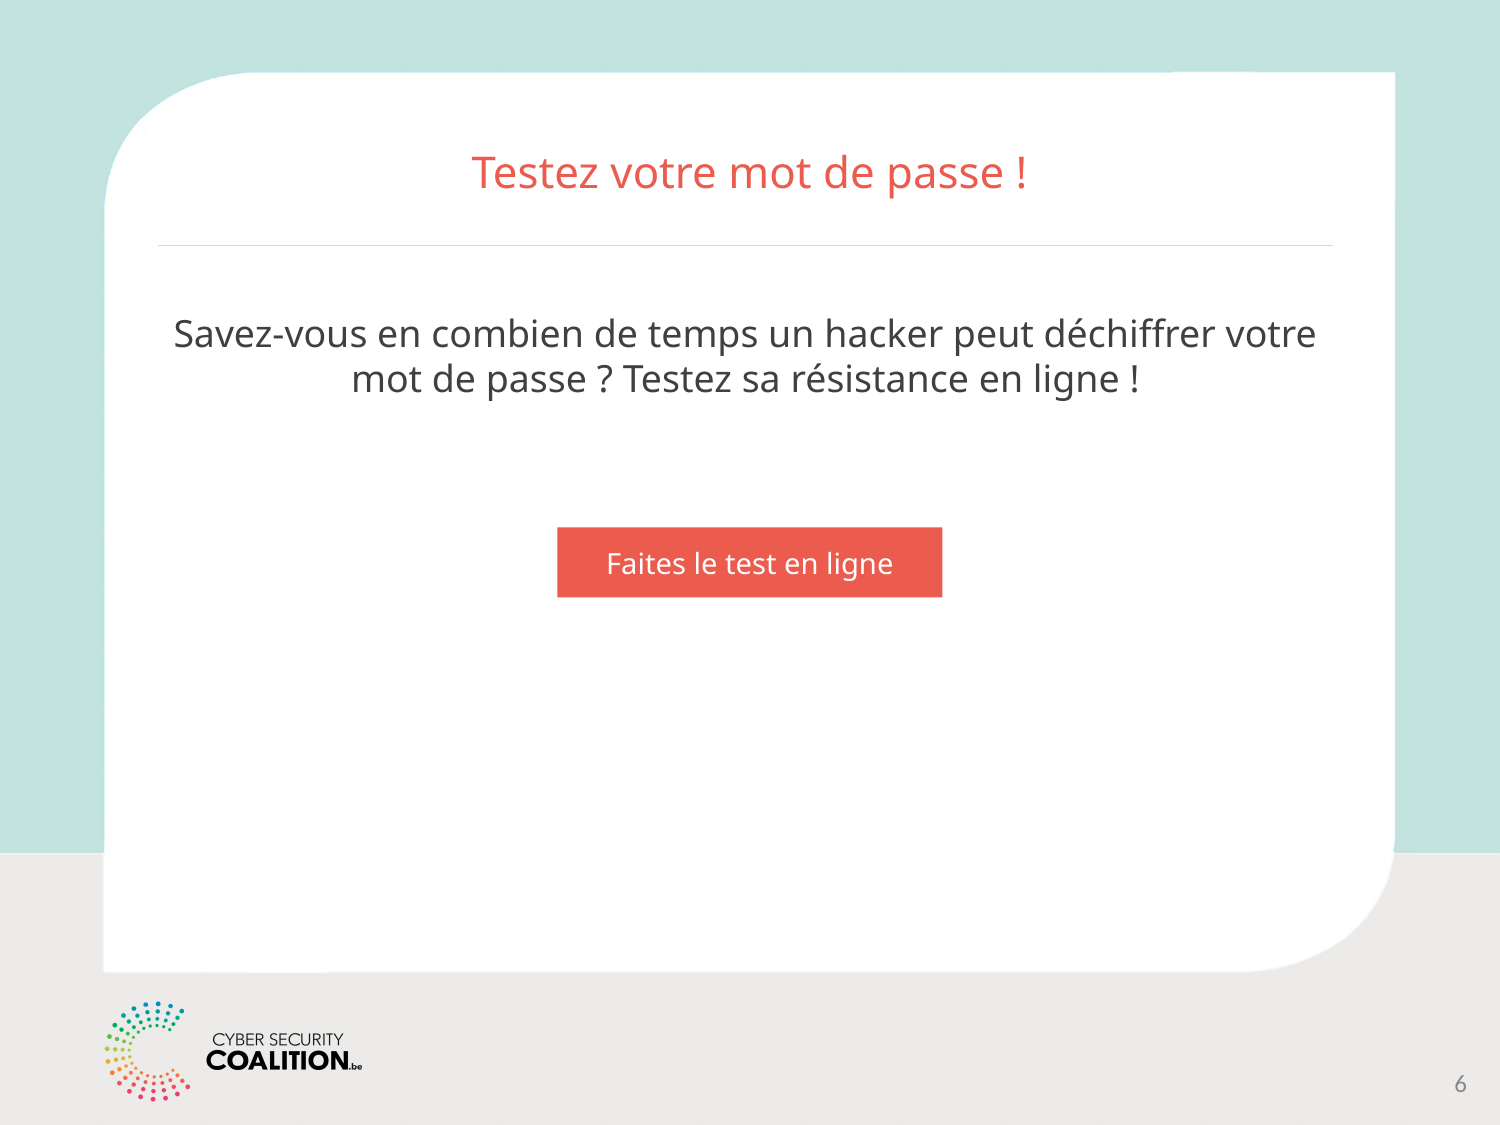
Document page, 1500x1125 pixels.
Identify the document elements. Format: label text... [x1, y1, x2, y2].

list Savez-vous en combien de temps un hacker peut déchiffrer votre mot de passe ? Testez sa résistance en ligne ! [158, 302, 1334, 911]
title Testez votre mot de passe ! [261, 77, 1239, 265]
picture [0, 0, 1500, 1125]
text_box Faites le test en ligne [557, 527, 943, 598]
slide_number 6 [1425, 1052, 1497, 1112]
